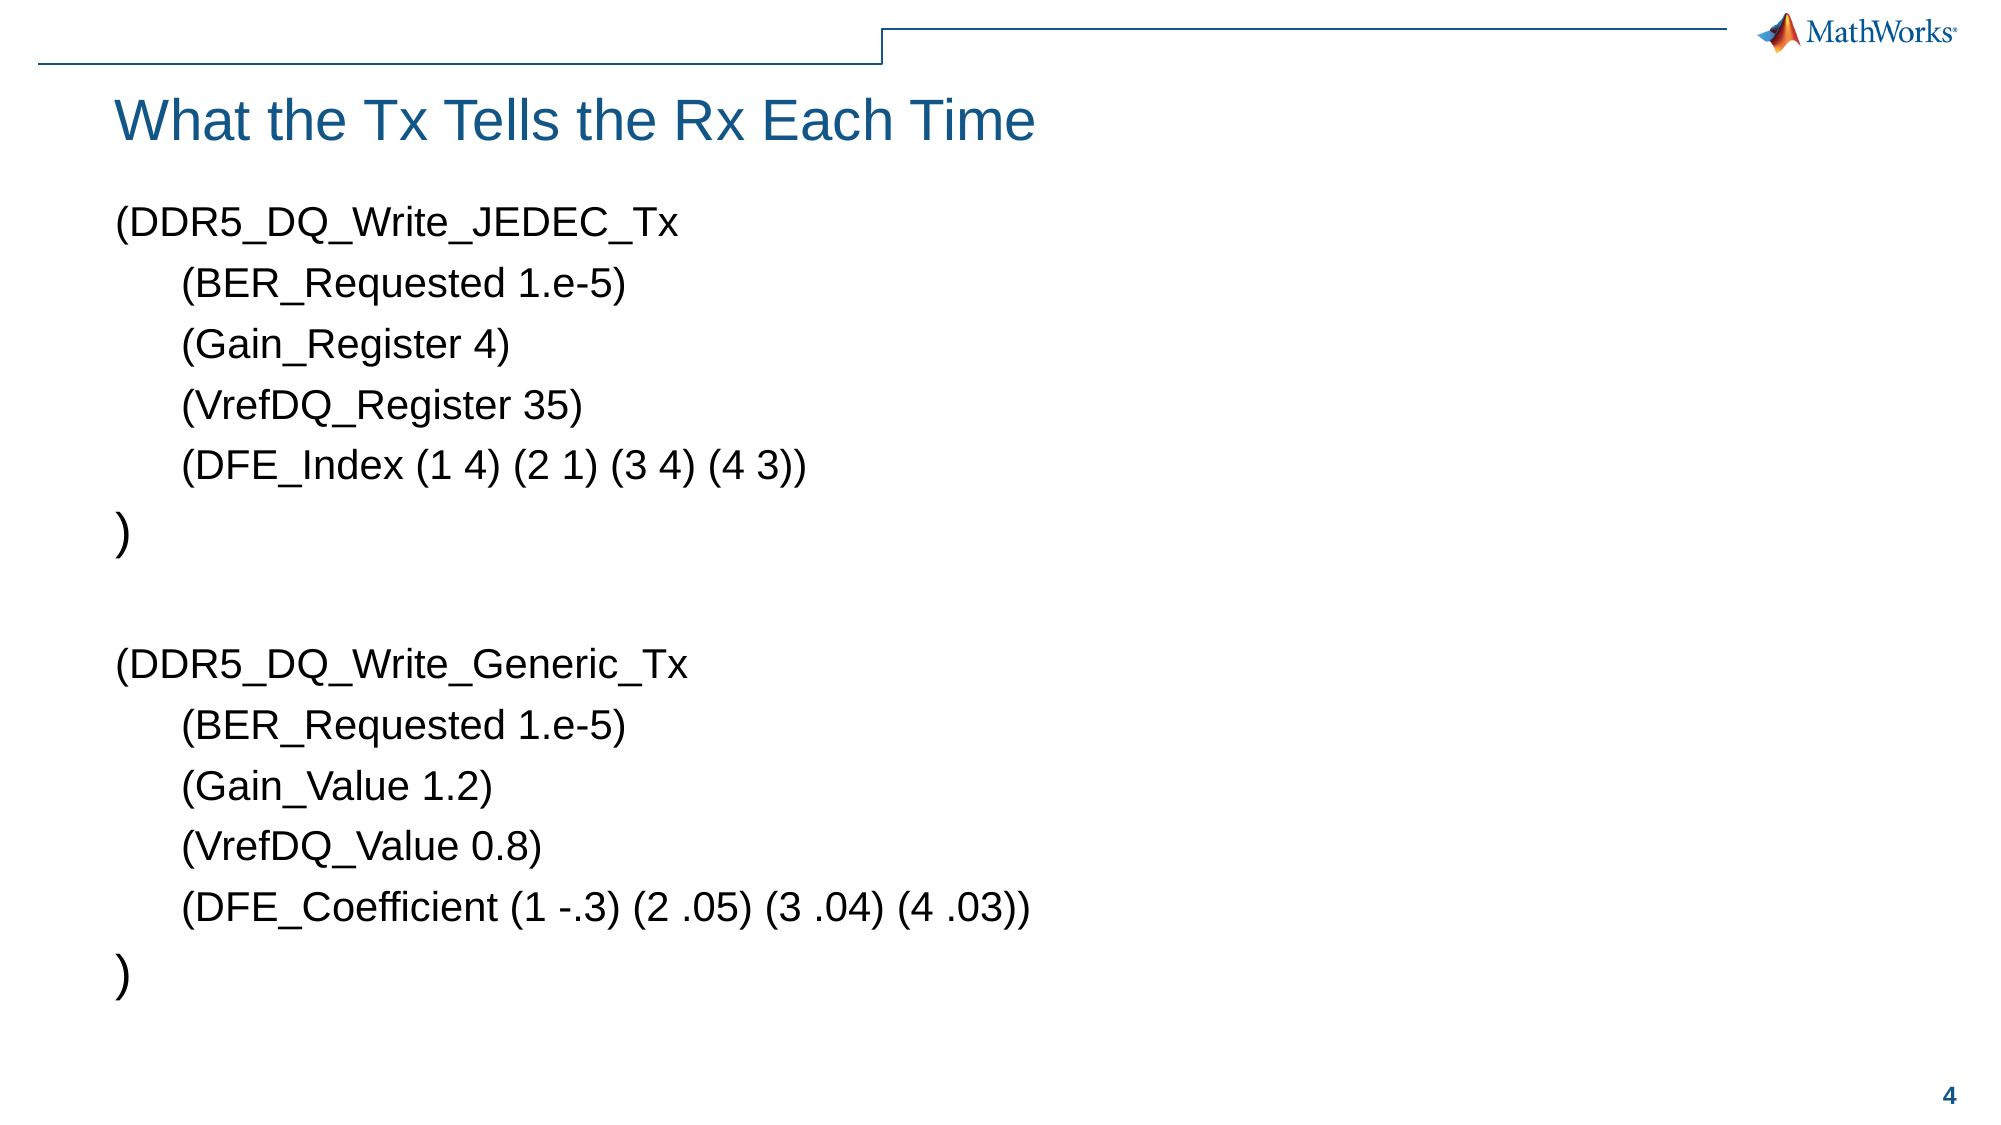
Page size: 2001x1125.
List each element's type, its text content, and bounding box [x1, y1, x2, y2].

picture [1751, 3, 1970, 63]
list (DDR5_DQ_Write_JEDEC_Tx (BER_Requested 1.e-5) (Gain_Register 4) (VrefDQ_Register 35) (DFE_Index (1 4) (2 1) (3 4) (4 3)) ) (DDR5_DQ_Write_Generic_Tx (BER_Requested 1.e-5) (Gain_Value 1.2) (VrefDQ_Value 0.8) (DFE_Coefficient (1 -.3) (2 .05) (3 .04) (4 .03)) ) [99, 187, 1867, 1100]
title What the Tx Tells the Rx Each Time [99, 75, 1867, 187]
